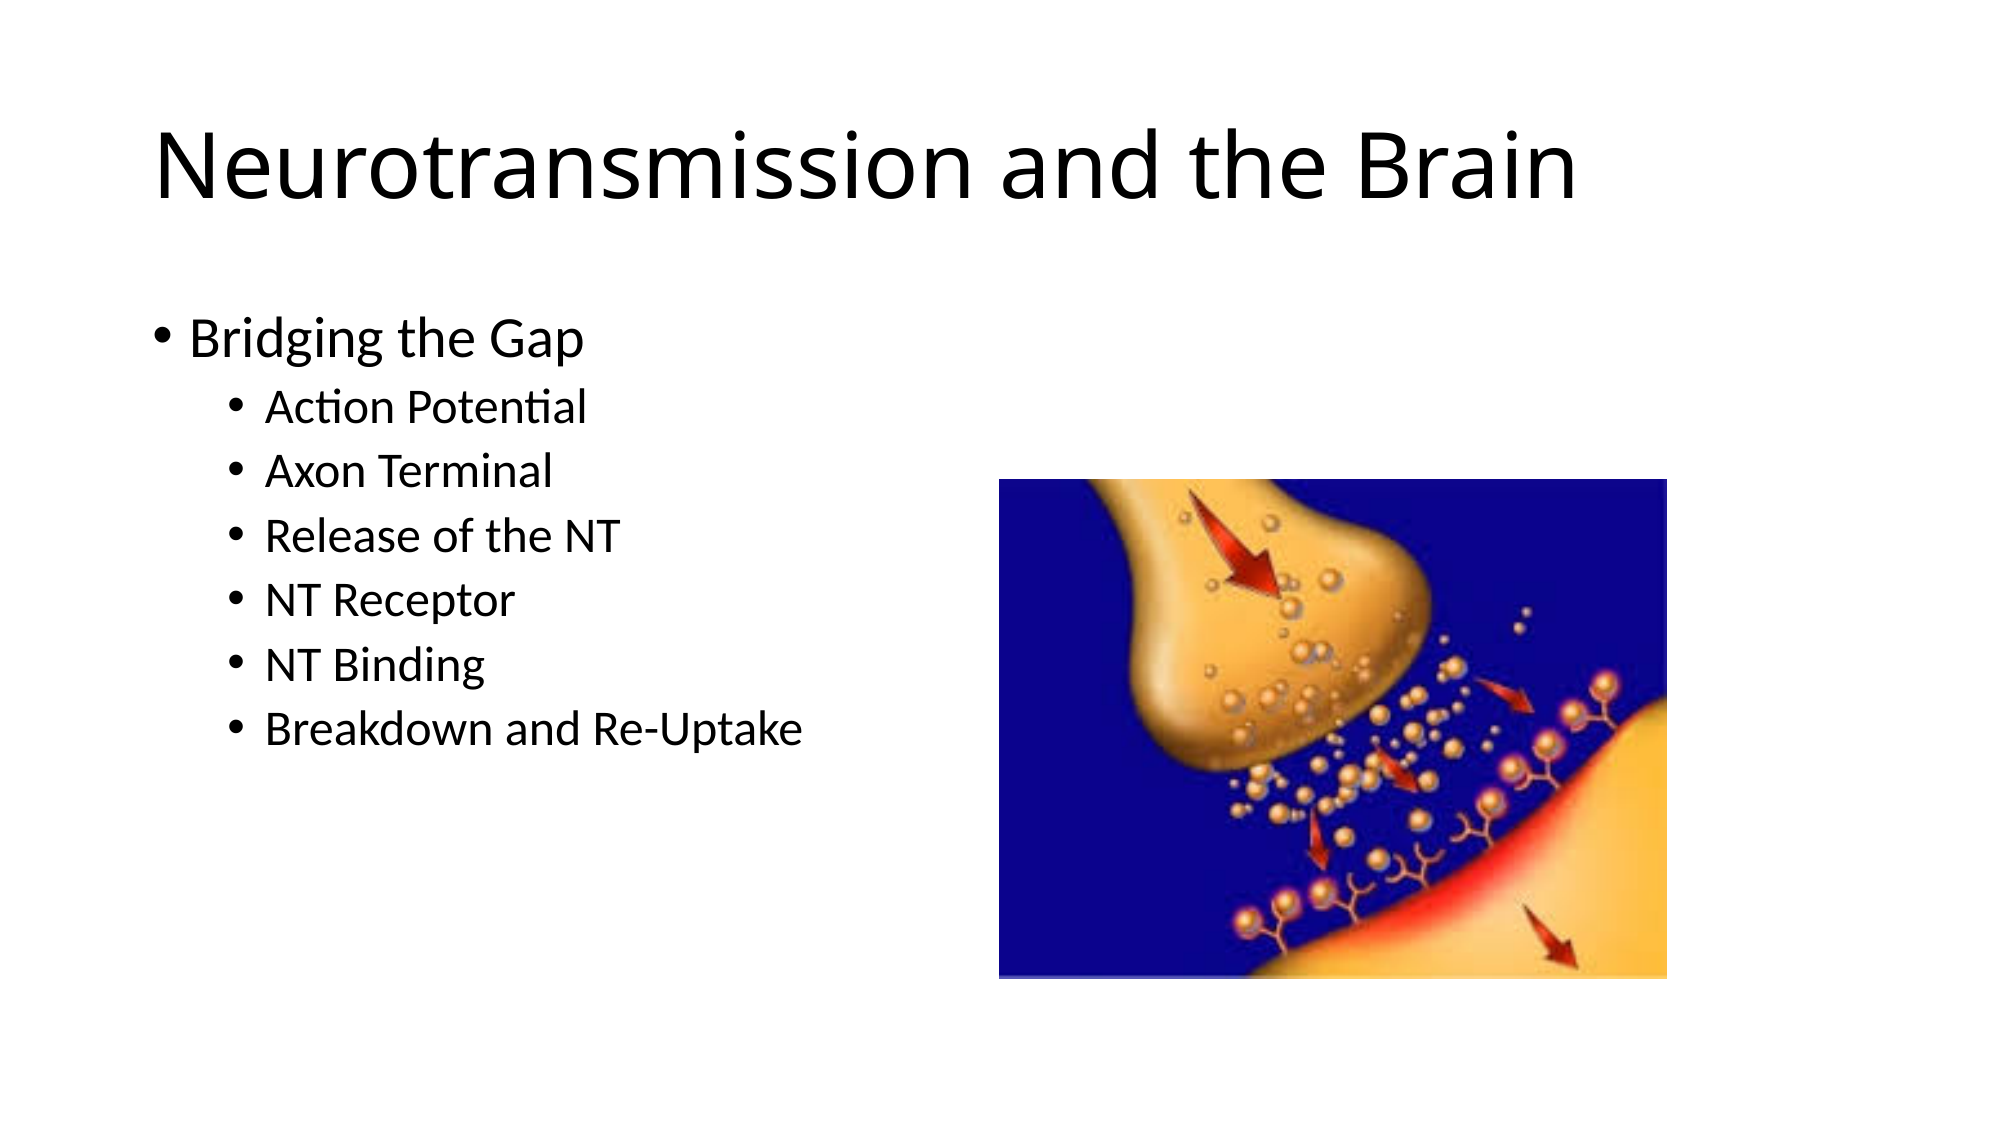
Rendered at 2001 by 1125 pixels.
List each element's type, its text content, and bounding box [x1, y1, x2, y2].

picture [999, 479, 1667, 979]
title Neurotransmission and the Brain [137, 59, 1863, 278]
list Bridging the Gap Action Potential Axon Terminal Release of the NT NT Receptor NT Binding Breakdown and Re-Uptake [137, 299, 1863, 1014]
